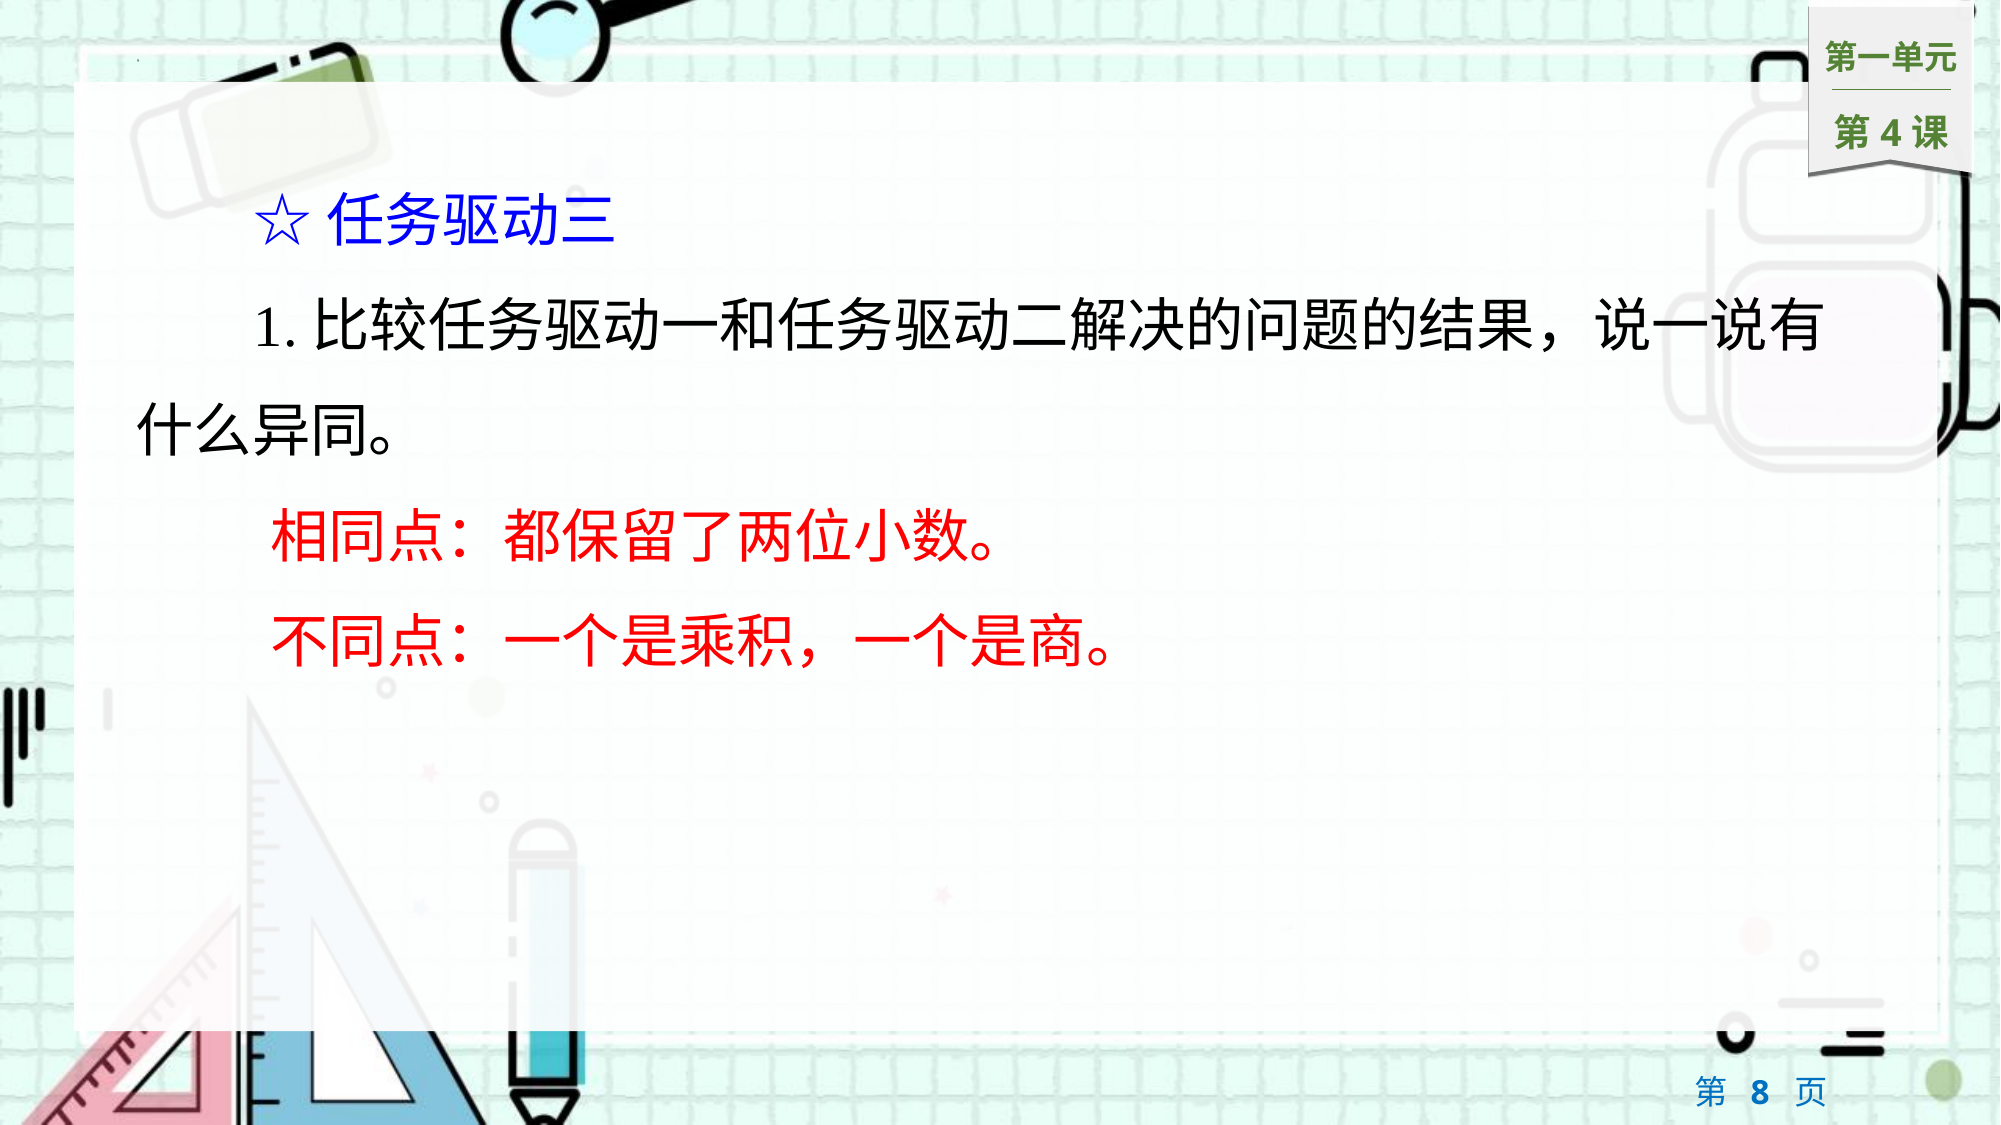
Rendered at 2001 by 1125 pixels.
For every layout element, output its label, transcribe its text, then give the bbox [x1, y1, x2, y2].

list 相同点：都保留了两位小数。 不同点：一个是乘积，一个是商。 [255, 457, 1856, 563]
picture [1938, 168, 1971, 176]
picture [0, 0, 2000, 1125]
list ☆任务驱动三 1.比较任务驱动一和任务驱动二解决的问题的结果，说一说有什么异同。 [121, 140, 1844, 1043]
